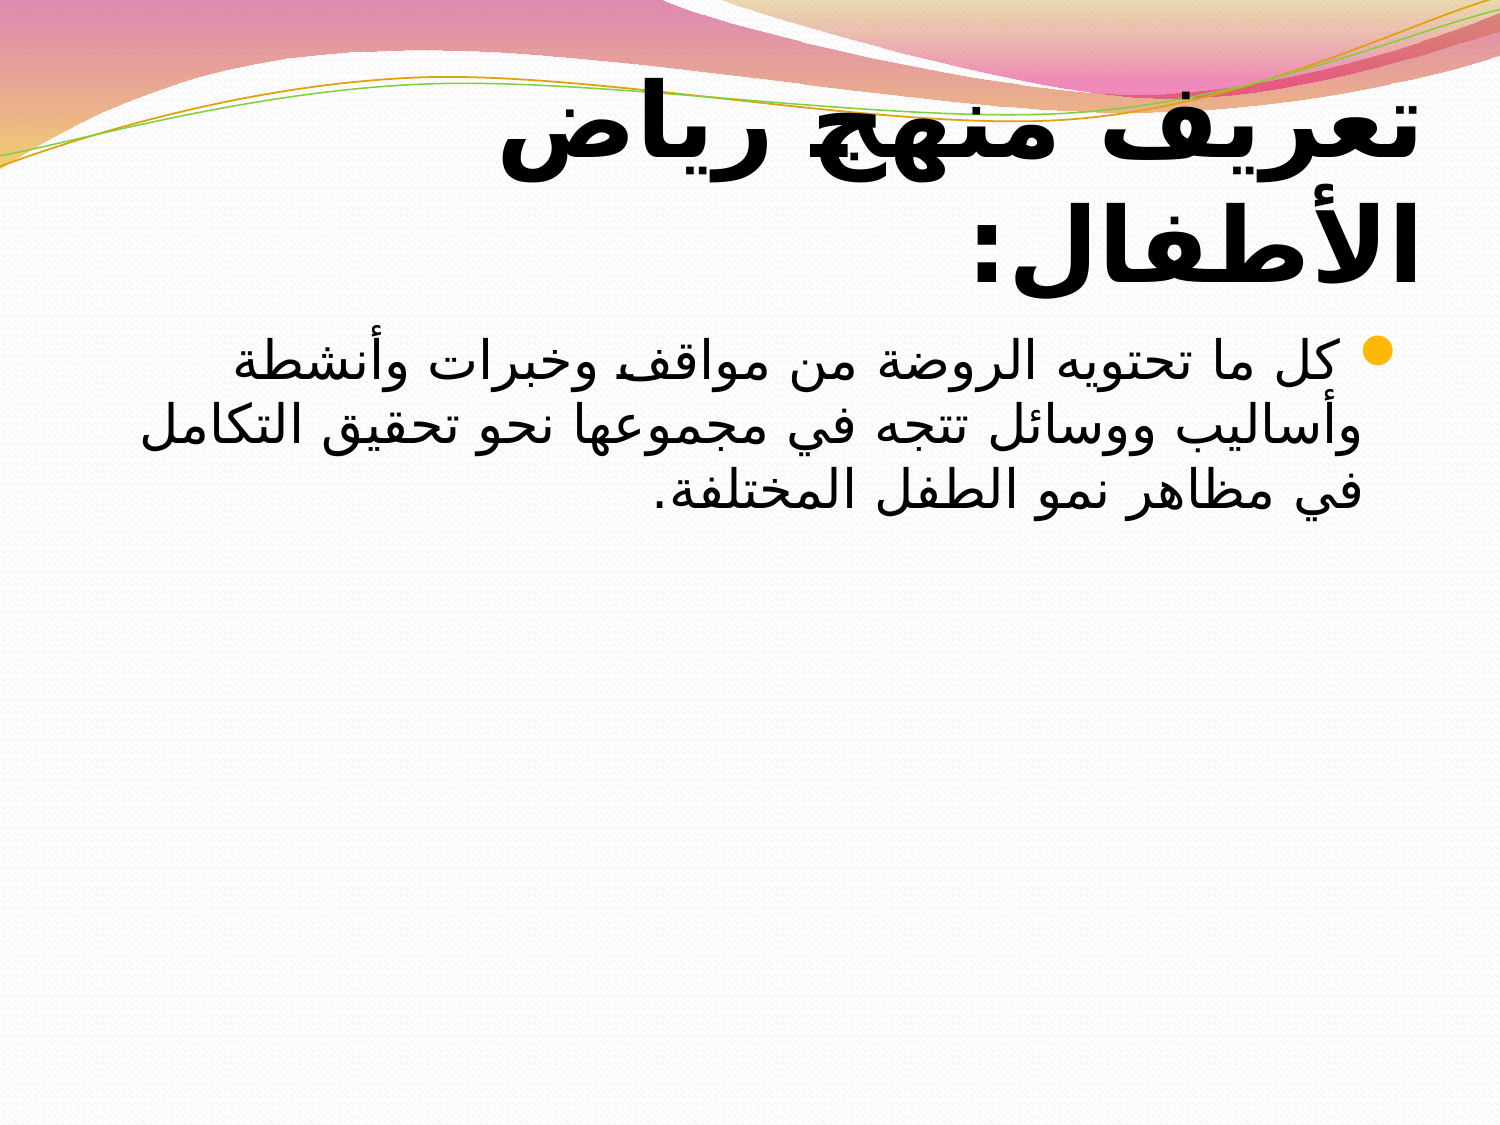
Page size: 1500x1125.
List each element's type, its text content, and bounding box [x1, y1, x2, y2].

list كل ما تحتويه الروضة من مواقف وخبرات وأنشطة وأساليب ووسائل تتجه في مجموعها نحو تحقيق التكامل في مظاهر نمو الطفل المختلفة. [74, 317, 1426, 1038]
title تعريف منهج رياض الأطفال: [74, 115, 1426, 304]
